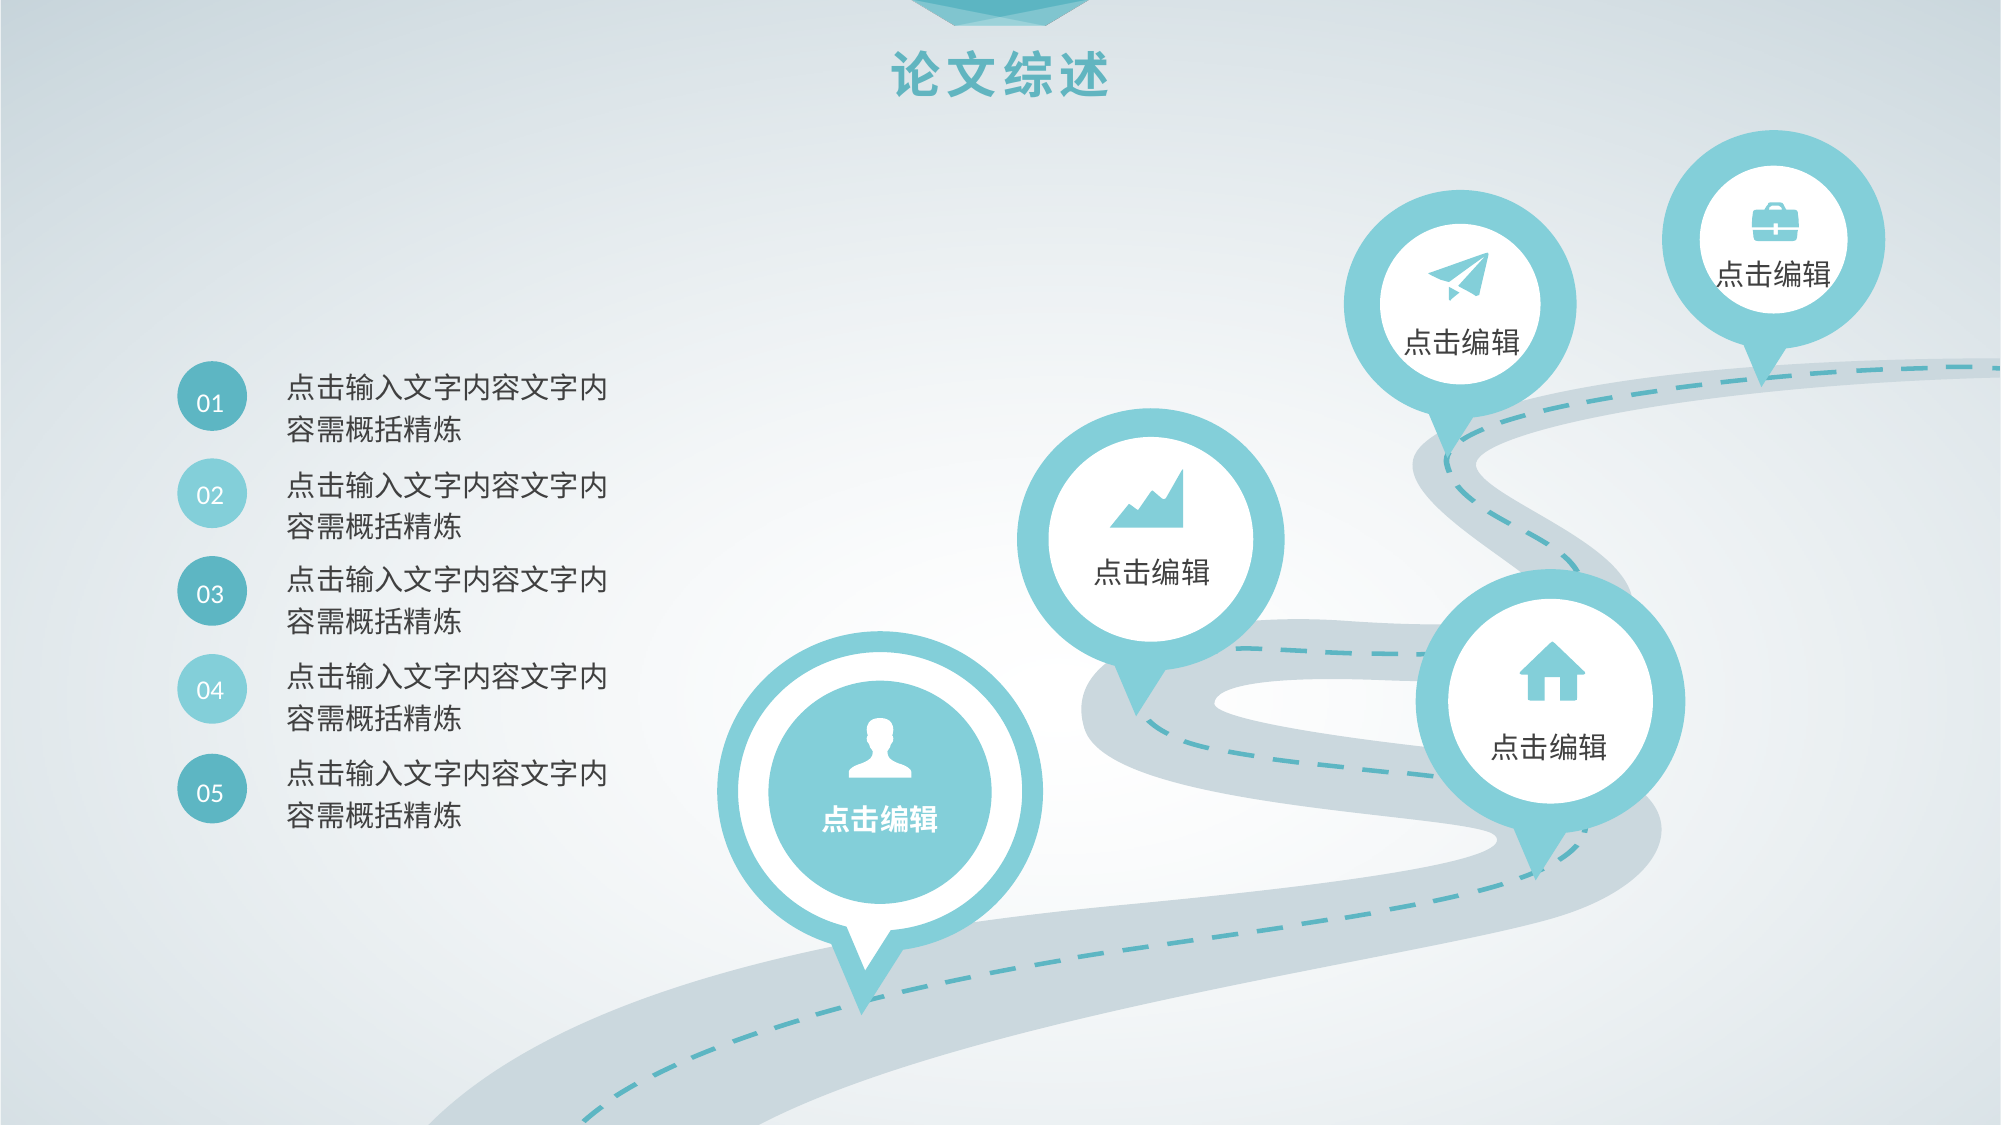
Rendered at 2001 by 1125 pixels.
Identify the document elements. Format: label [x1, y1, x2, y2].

picture [0, 0, 2000, 1125]
text_box [176, 354, 640, 842]
